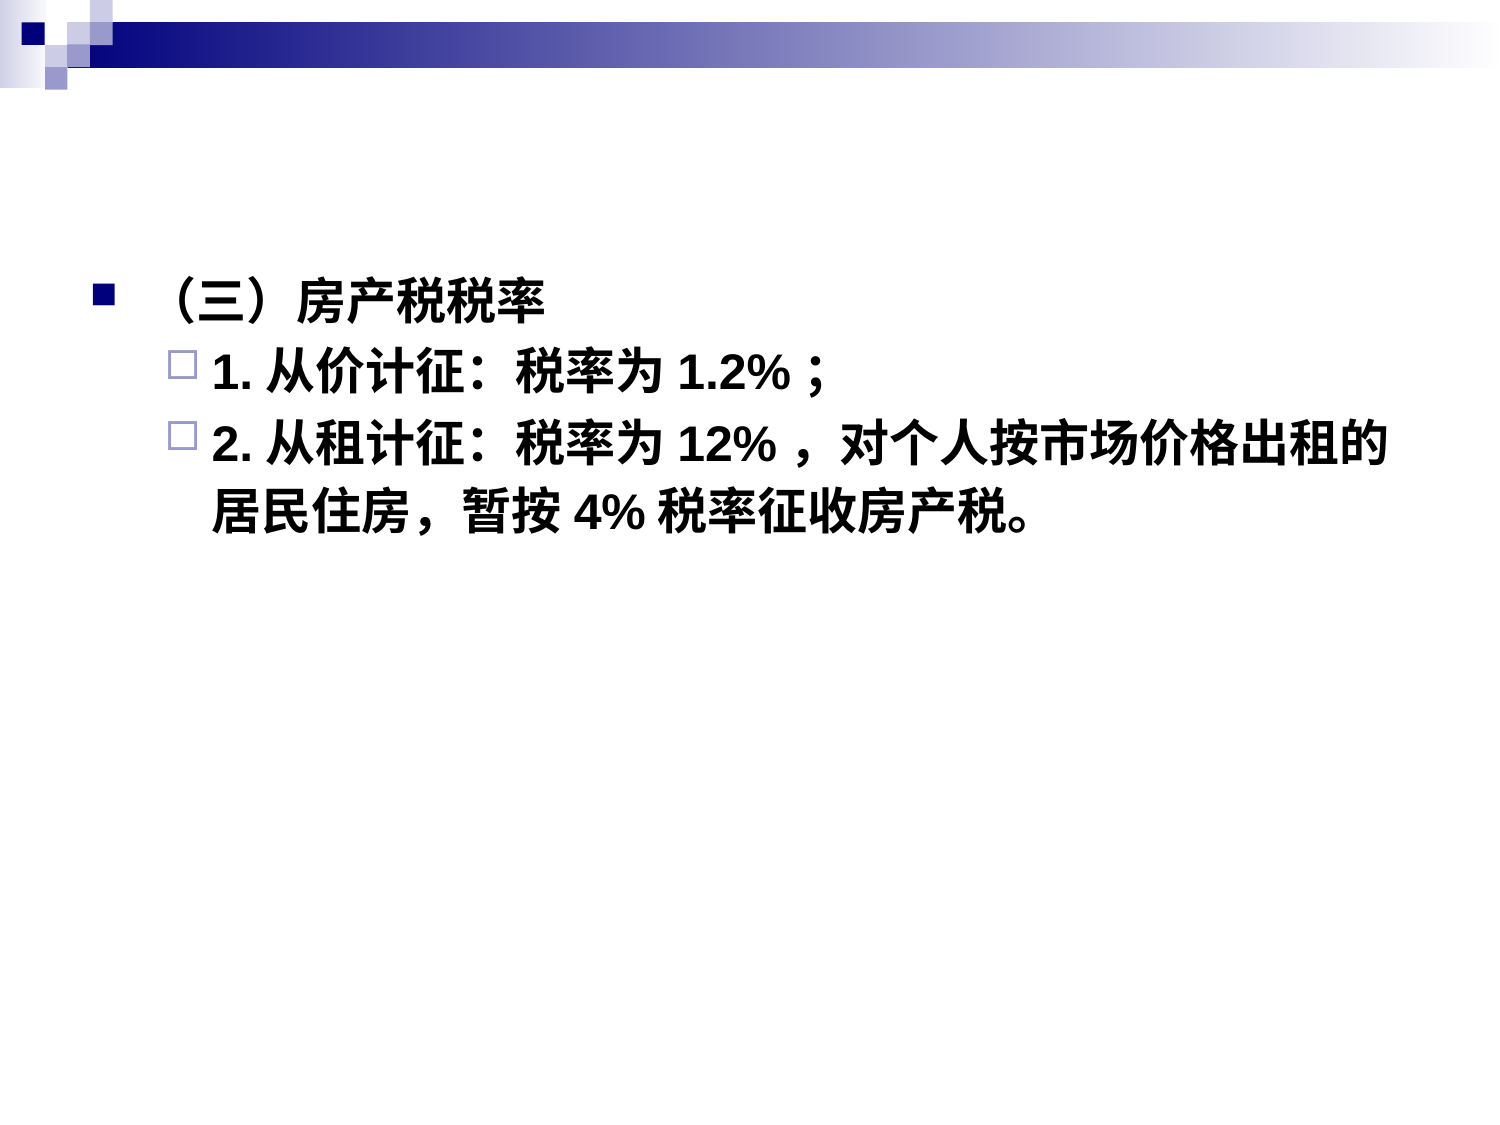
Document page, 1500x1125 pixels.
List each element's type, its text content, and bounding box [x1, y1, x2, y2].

list （三）房产税税率 1.从价计征：税率为1.2%； 2.从租计征：税率为12%，对个人按市场价格出租的居民住房，暂按4%税率征收房产税。 [74, 261, 1426, 900]
